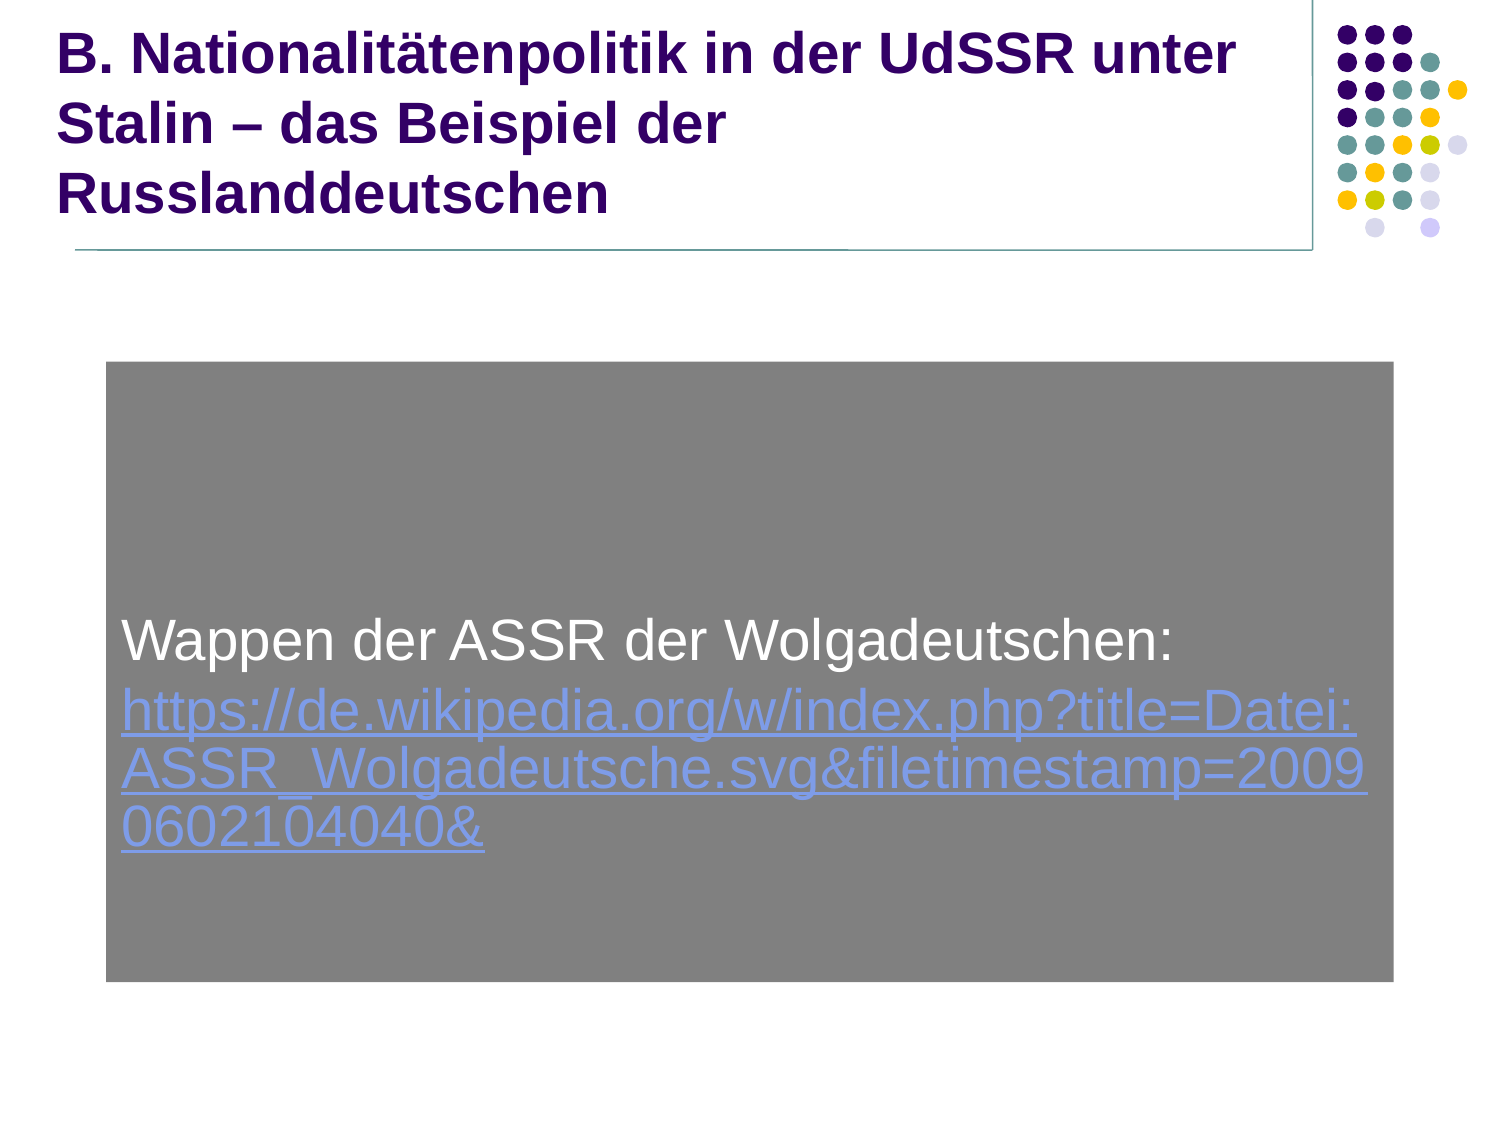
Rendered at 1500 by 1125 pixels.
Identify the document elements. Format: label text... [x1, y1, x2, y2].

title B. Nationalitätenpolitik in der UdSSR unter Stalin – das Beispiel der Russlanddeutschen [41, 19, 1313, 233]
text_box Wappen der ASSR der Wolgadeutschen: https://de.wikipedia.org/w/index.php?title=Datei:ASSR_Wolgadeutsche.svg&filetimestamp=20090602104040& [106, 361, 1394, 983]
